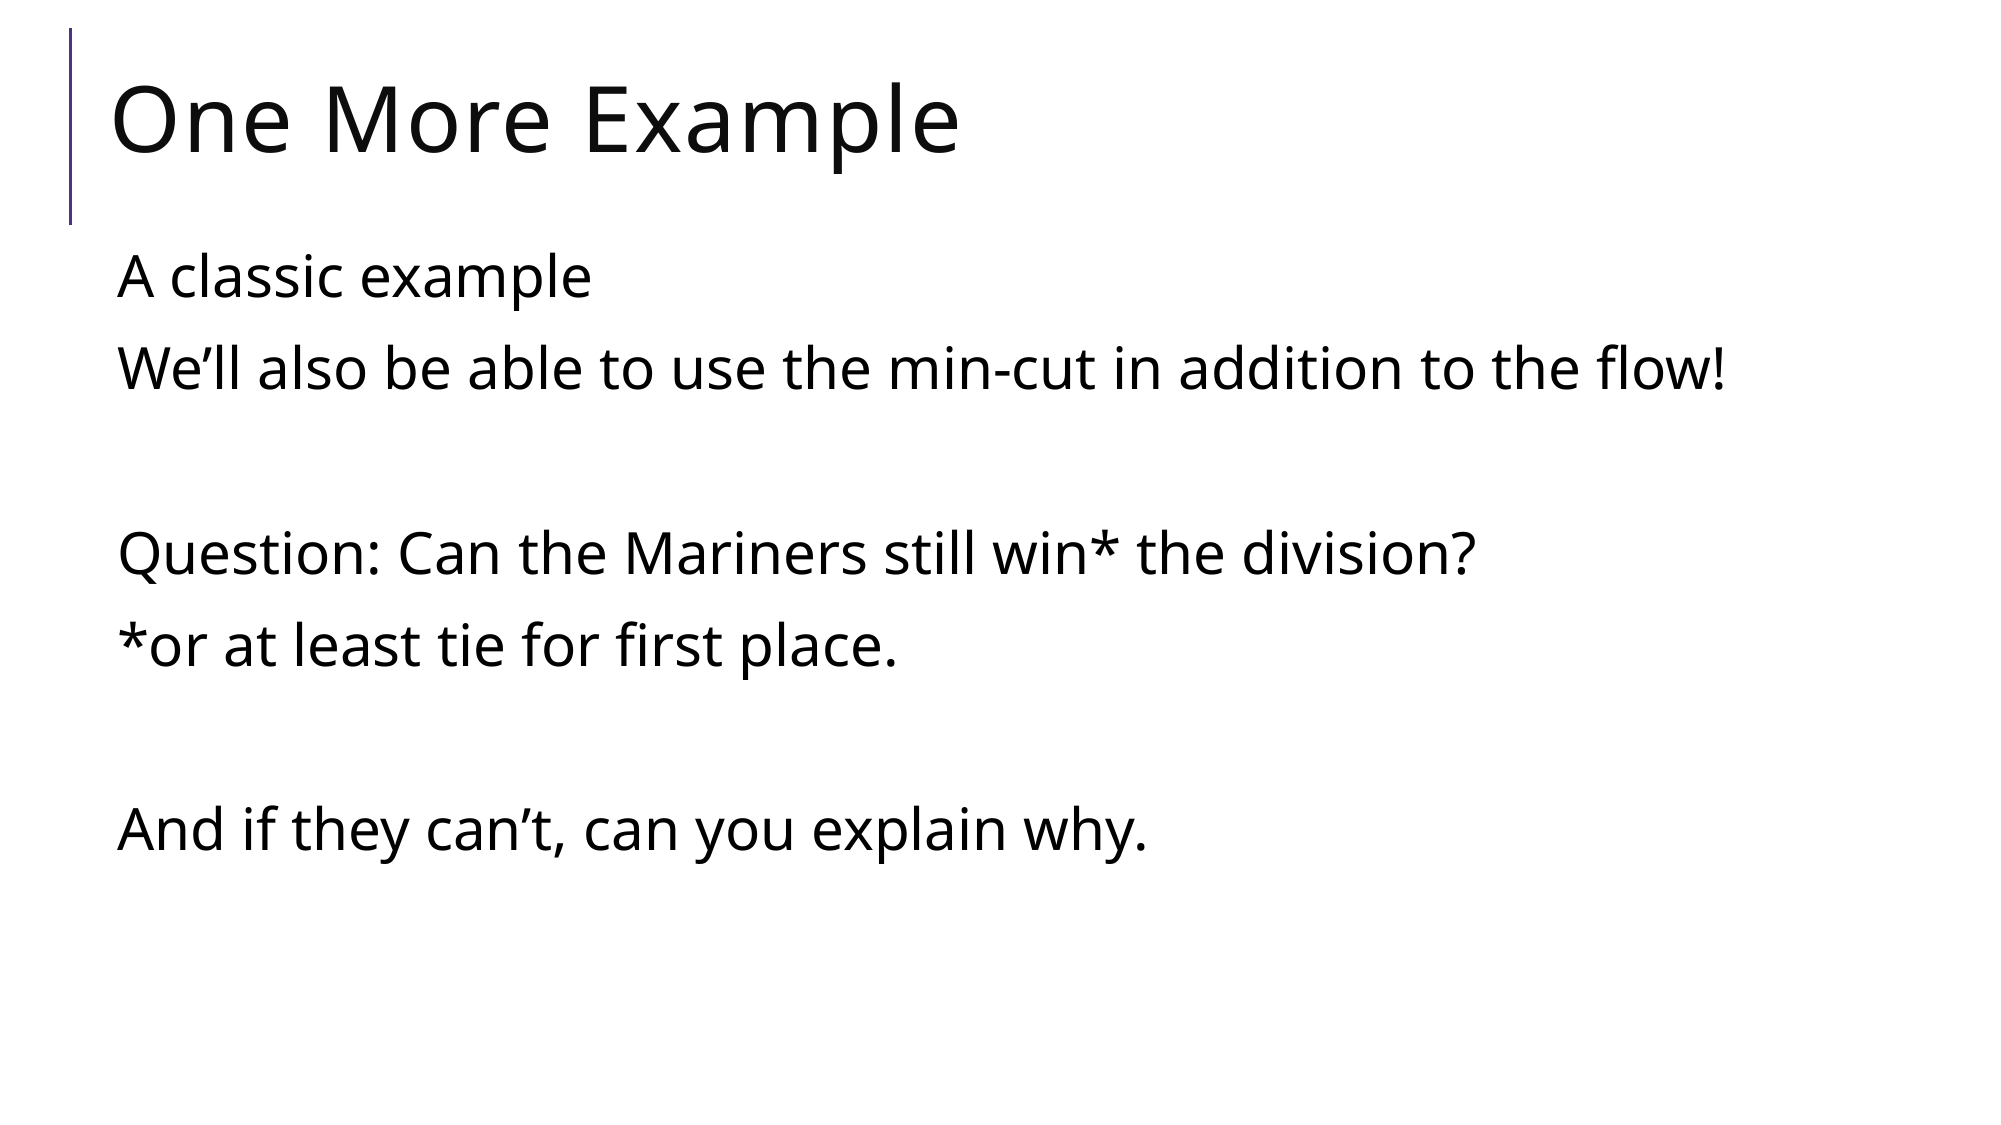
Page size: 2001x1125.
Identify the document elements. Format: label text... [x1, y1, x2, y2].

title One More Example [94, 43, 1930, 210]
list A classic example We’ll also be able to use the min-cut in addition to the flow! Question: Can the Mariners still win* the division? *or at least tie for first place. And if they can’t, can you explain why. [94, 240, 1930, 1035]
